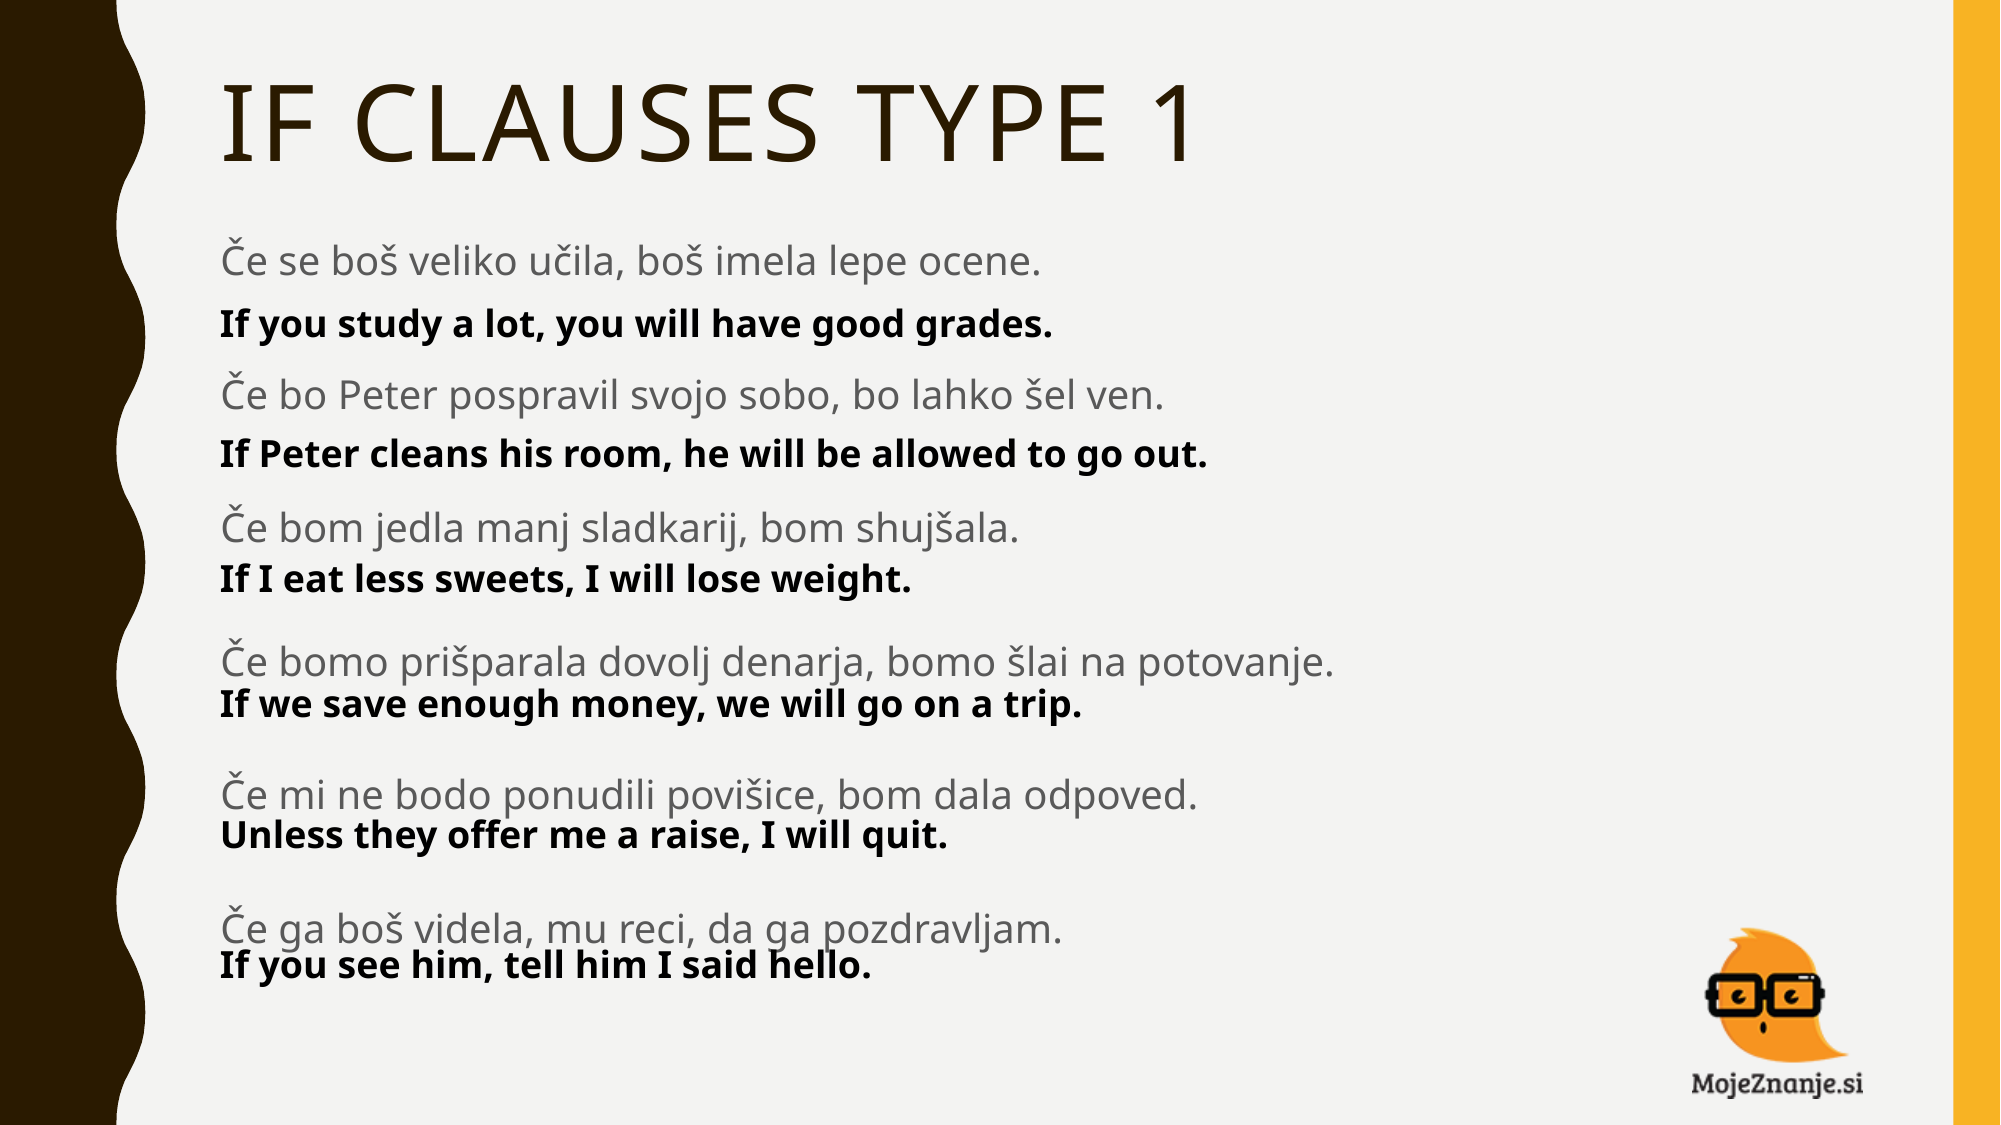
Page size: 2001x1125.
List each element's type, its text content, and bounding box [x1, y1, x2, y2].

picture [1692, 965, 1863, 1099]
text_box If we save enough money, we will go on a trip. [205, 673, 1376, 733]
list Če se boš veliko učila, boš imela lepe ocene. Če bo Peter pospravil svojo sobo, bo lahko šel ven. Če bom jedla manj sladkarij, bom shujšala. Če bomo prišparala dovolj denarja, bomo šlai na potovanje. Če mi ne bodo ponudili povišice, bom dala odpoved. Če ga boš videla, mu reci, da ga pozdravljam. [205, 223, 1875, 965]
text_box If I eat less sweets, I will lose weight. [205, 547, 1255, 608]
title IF CLAUSES TYPE 1 [205, 62, 1875, 223]
text_box If Peter cleans his room, he will be allowed to go out. [205, 422, 1255, 483]
text_box If you study a lot, you will have good grades. [205, 292, 1255, 353]
text_box Unless they offer me a raise, I will quit. [205, 803, 1407, 863]
text_box If you see him, tell him I said hello. [205, 933, 1255, 994]
